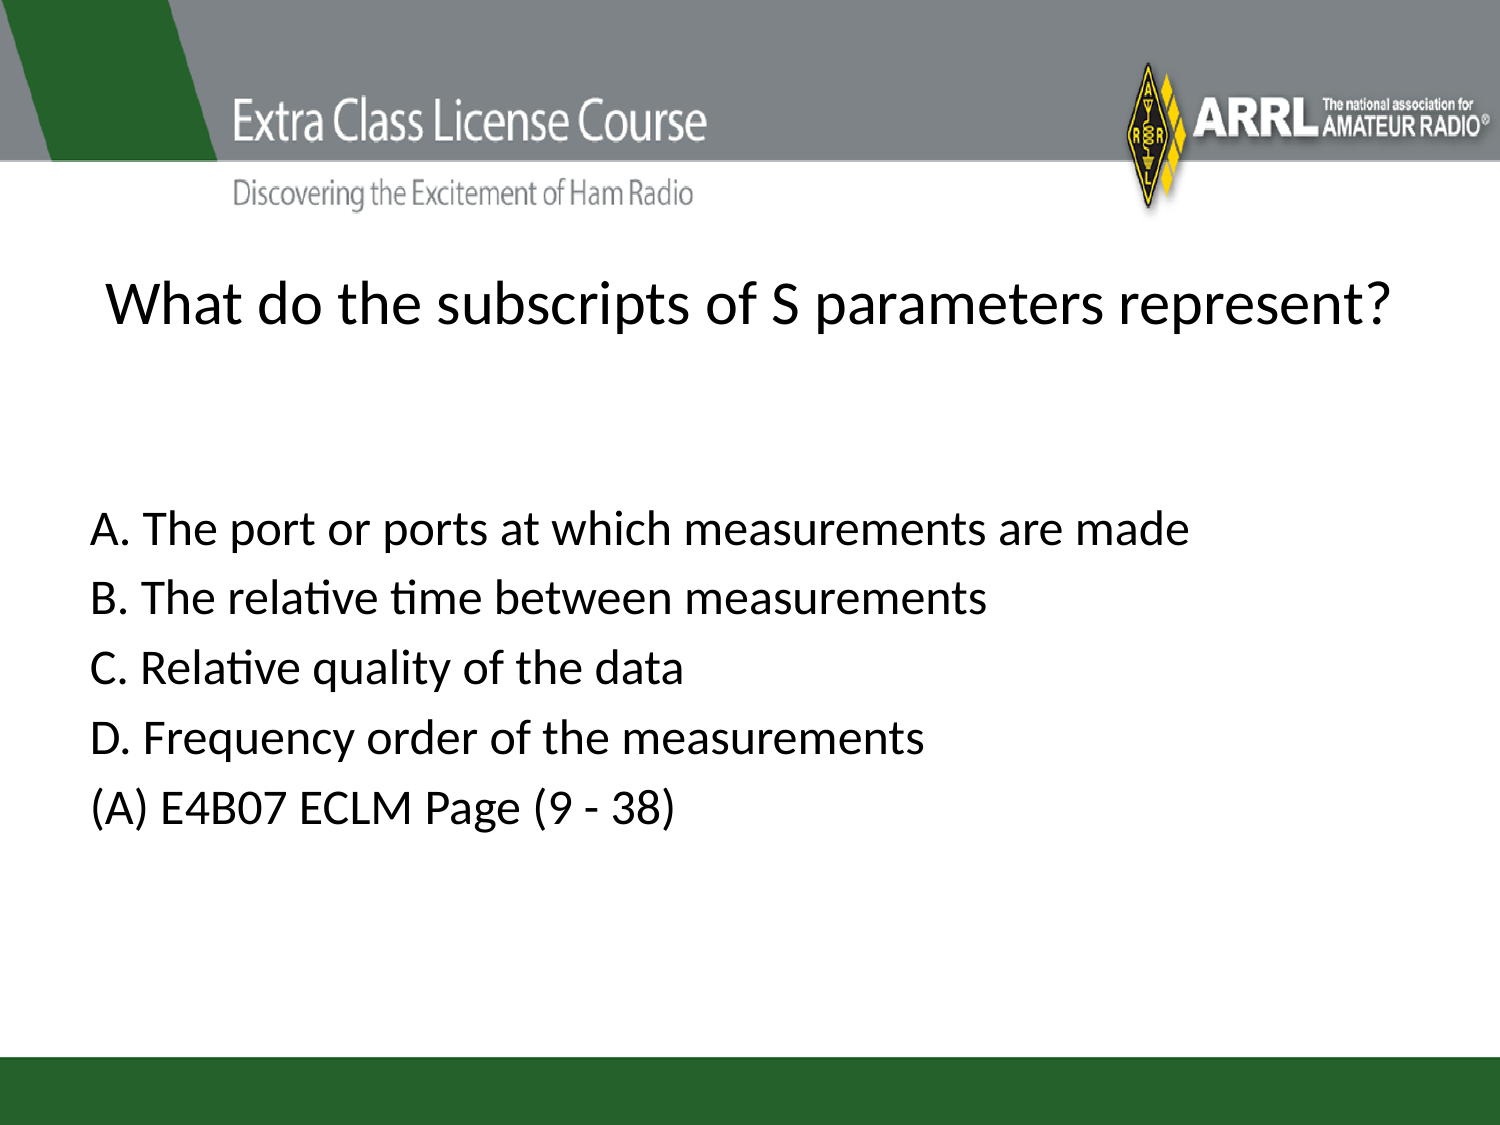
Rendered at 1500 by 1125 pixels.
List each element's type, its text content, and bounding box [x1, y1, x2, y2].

picture [0, 0, 1500, 1125]
list A. The port or ports at which measurements are made B. The relative time between measurements C. Relative quality of the data D. Frequency order of the measurements (A) E4B07 ECLM Page (9 - 38) [75, 487, 1425, 1005]
title What do the subscripts of S parameters represent? [75, 254, 1425, 435]
